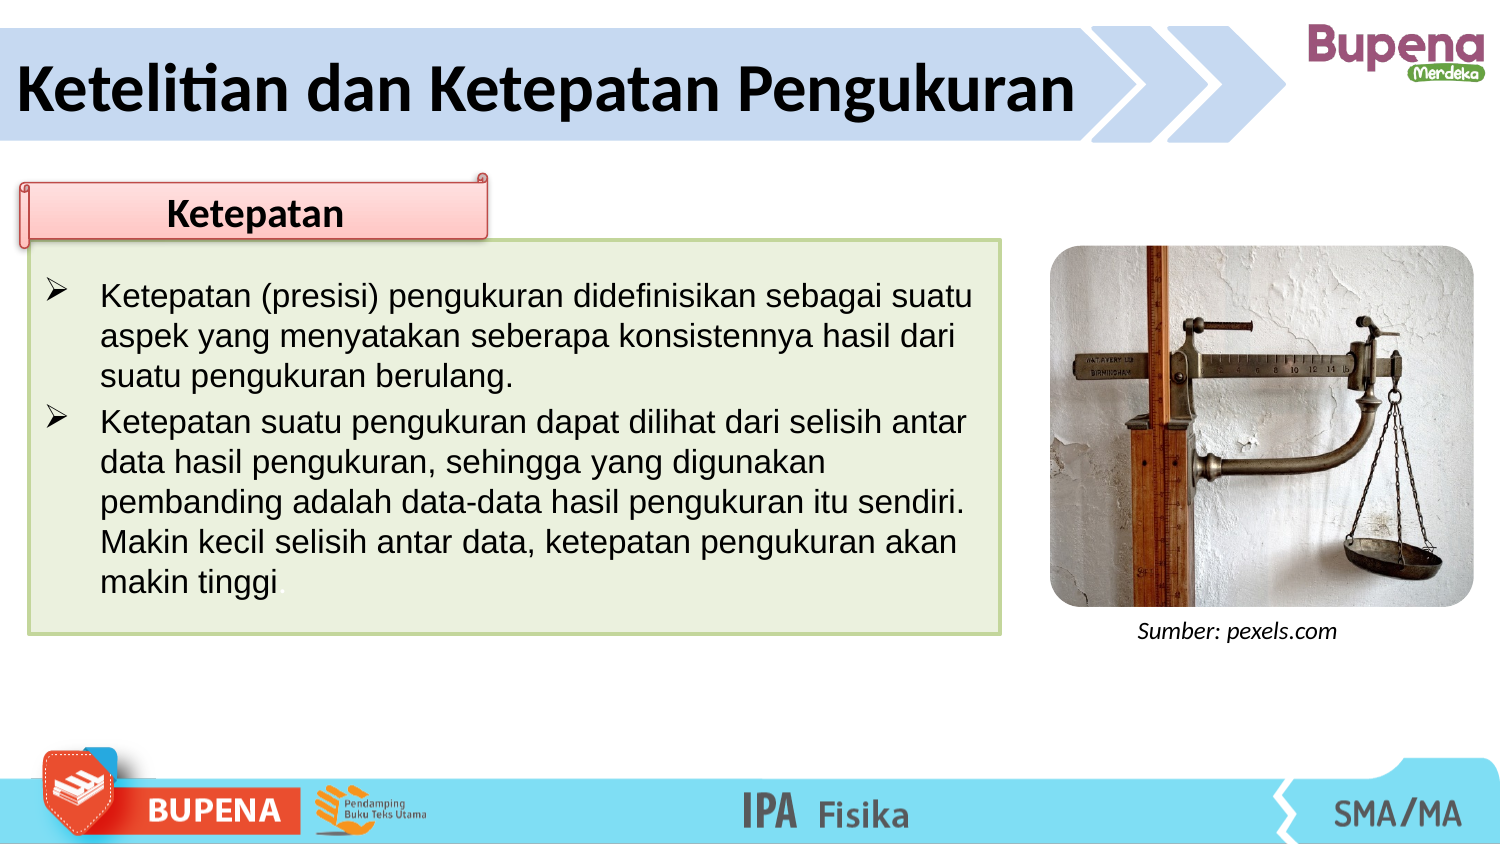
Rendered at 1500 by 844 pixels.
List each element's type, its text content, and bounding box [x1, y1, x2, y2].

picture [1300, 21, 1494, 85]
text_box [1049, 245, 1500, 653]
text_box Ketepatan [19, 172, 489, 250]
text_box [0, 27, 1288, 141]
text_box Ketepatan (presisi) pengukuran didefinisikan sebagai suatu aspek yang menyatakan seberapa konsistennya hasil dari suatu pengukuran berulang. Ketepatan suatu pengukuran dapat dilihat dari selisih antar data hasil pengukuran, sehingga yang digunakan pembanding adalah data-data hasil pengukuran itu sendiri. Makin kecil selisih antar data, ketepatan pengukuran akan makin tinggi. [27, 238, 1002, 636]
picture [0, 734, 1500, 844]
